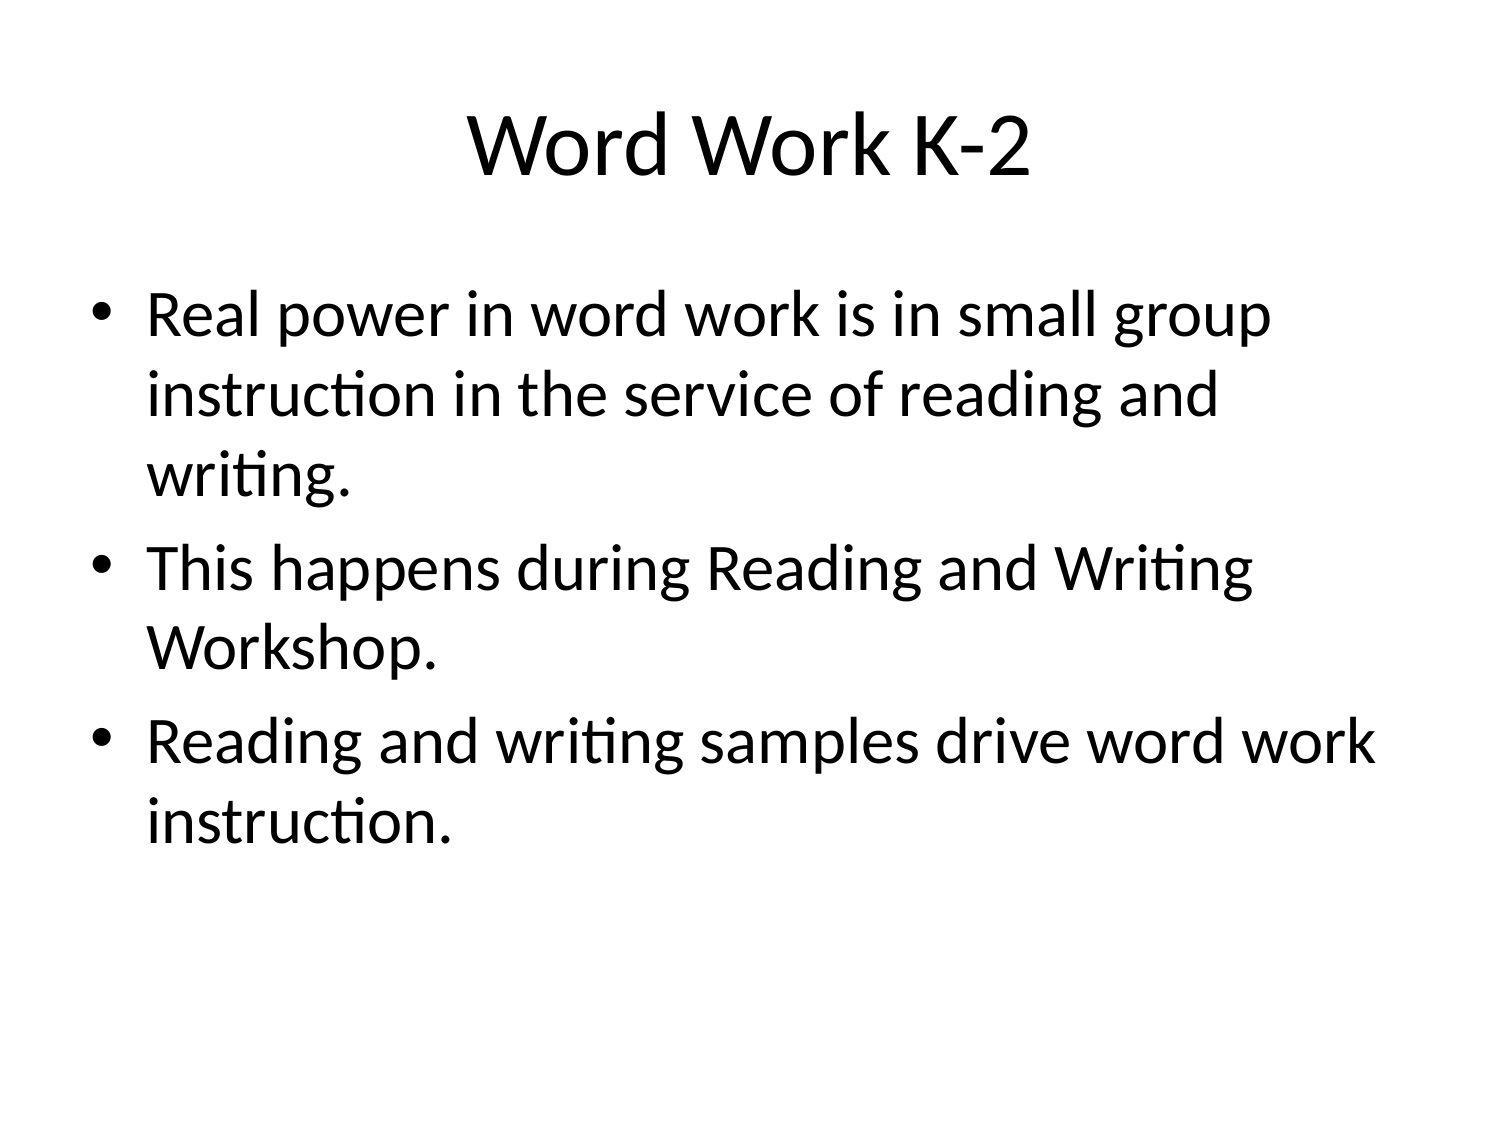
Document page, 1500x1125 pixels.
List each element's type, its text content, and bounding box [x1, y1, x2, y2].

list Real power in word work is in small group instruction in the service of reading and writing. This happens during Reading and Writing Workshop. Reading and writing samples drive word work instruction. [74, 262, 1426, 1006]
title Word Work K-2 [74, 44, 1426, 233]
